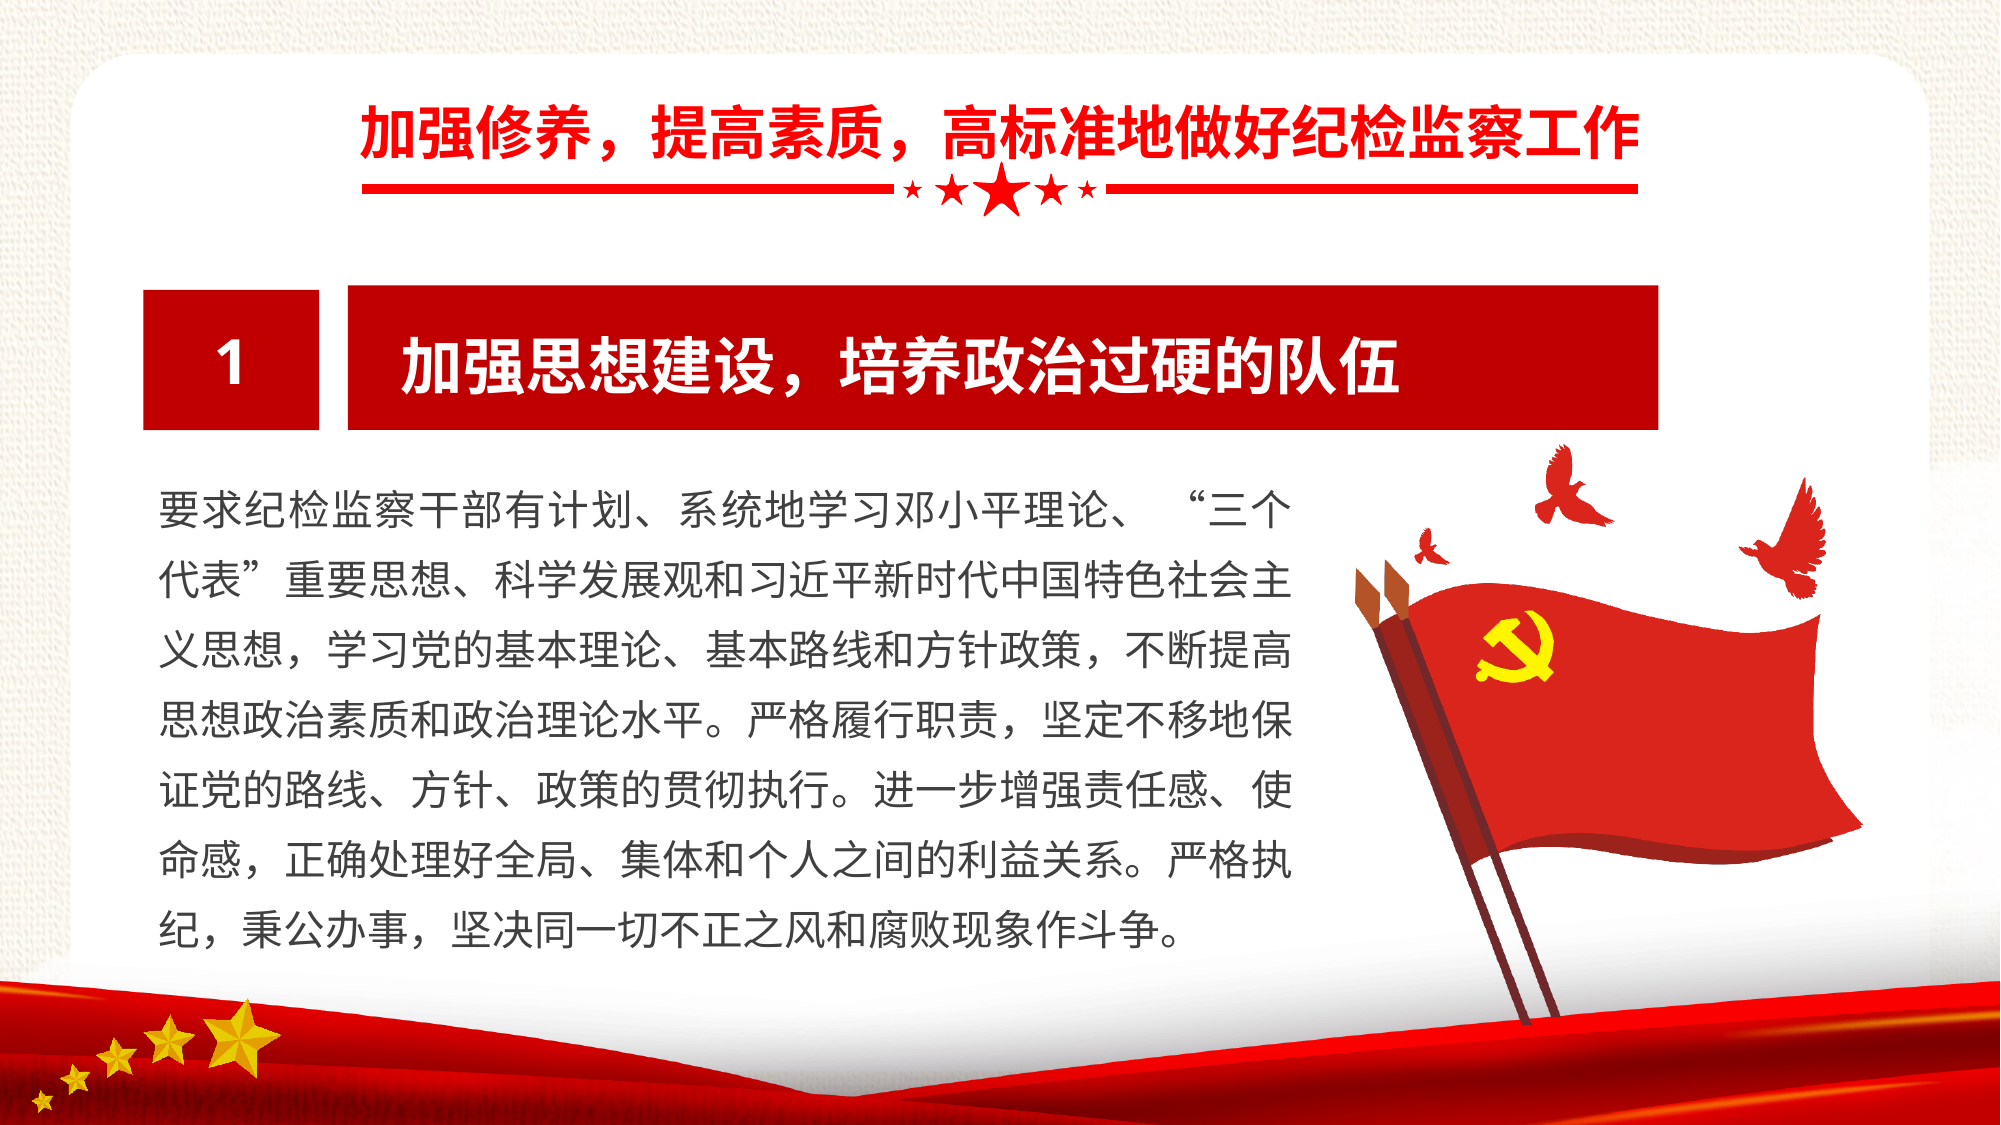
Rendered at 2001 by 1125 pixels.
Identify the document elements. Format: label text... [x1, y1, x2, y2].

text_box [143, 289, 320, 431]
text_box 要求纪检监察干部有计划、系统地学习邓小平理论、 “三个代表”重要思想、科学发展观和习近平新时代中国特色社会主义思想，学习党的基本理论、基本路线和方针政策，不断提高思想政治素质和政治理论水平。严格履行职责，坚定不移地保证党的路线、方针、政策的贯彻执行。进一步增强责任感、使命感，正确处理好全局、集体和个人之间的利益关系。严格执纪，秉公办事，坚决同一切不正之风和腐败现象作斗争。 [143, 456, 1260, 962]
picture [0, 0, 2000, 1125]
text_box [347, 285, 1665, 431]
